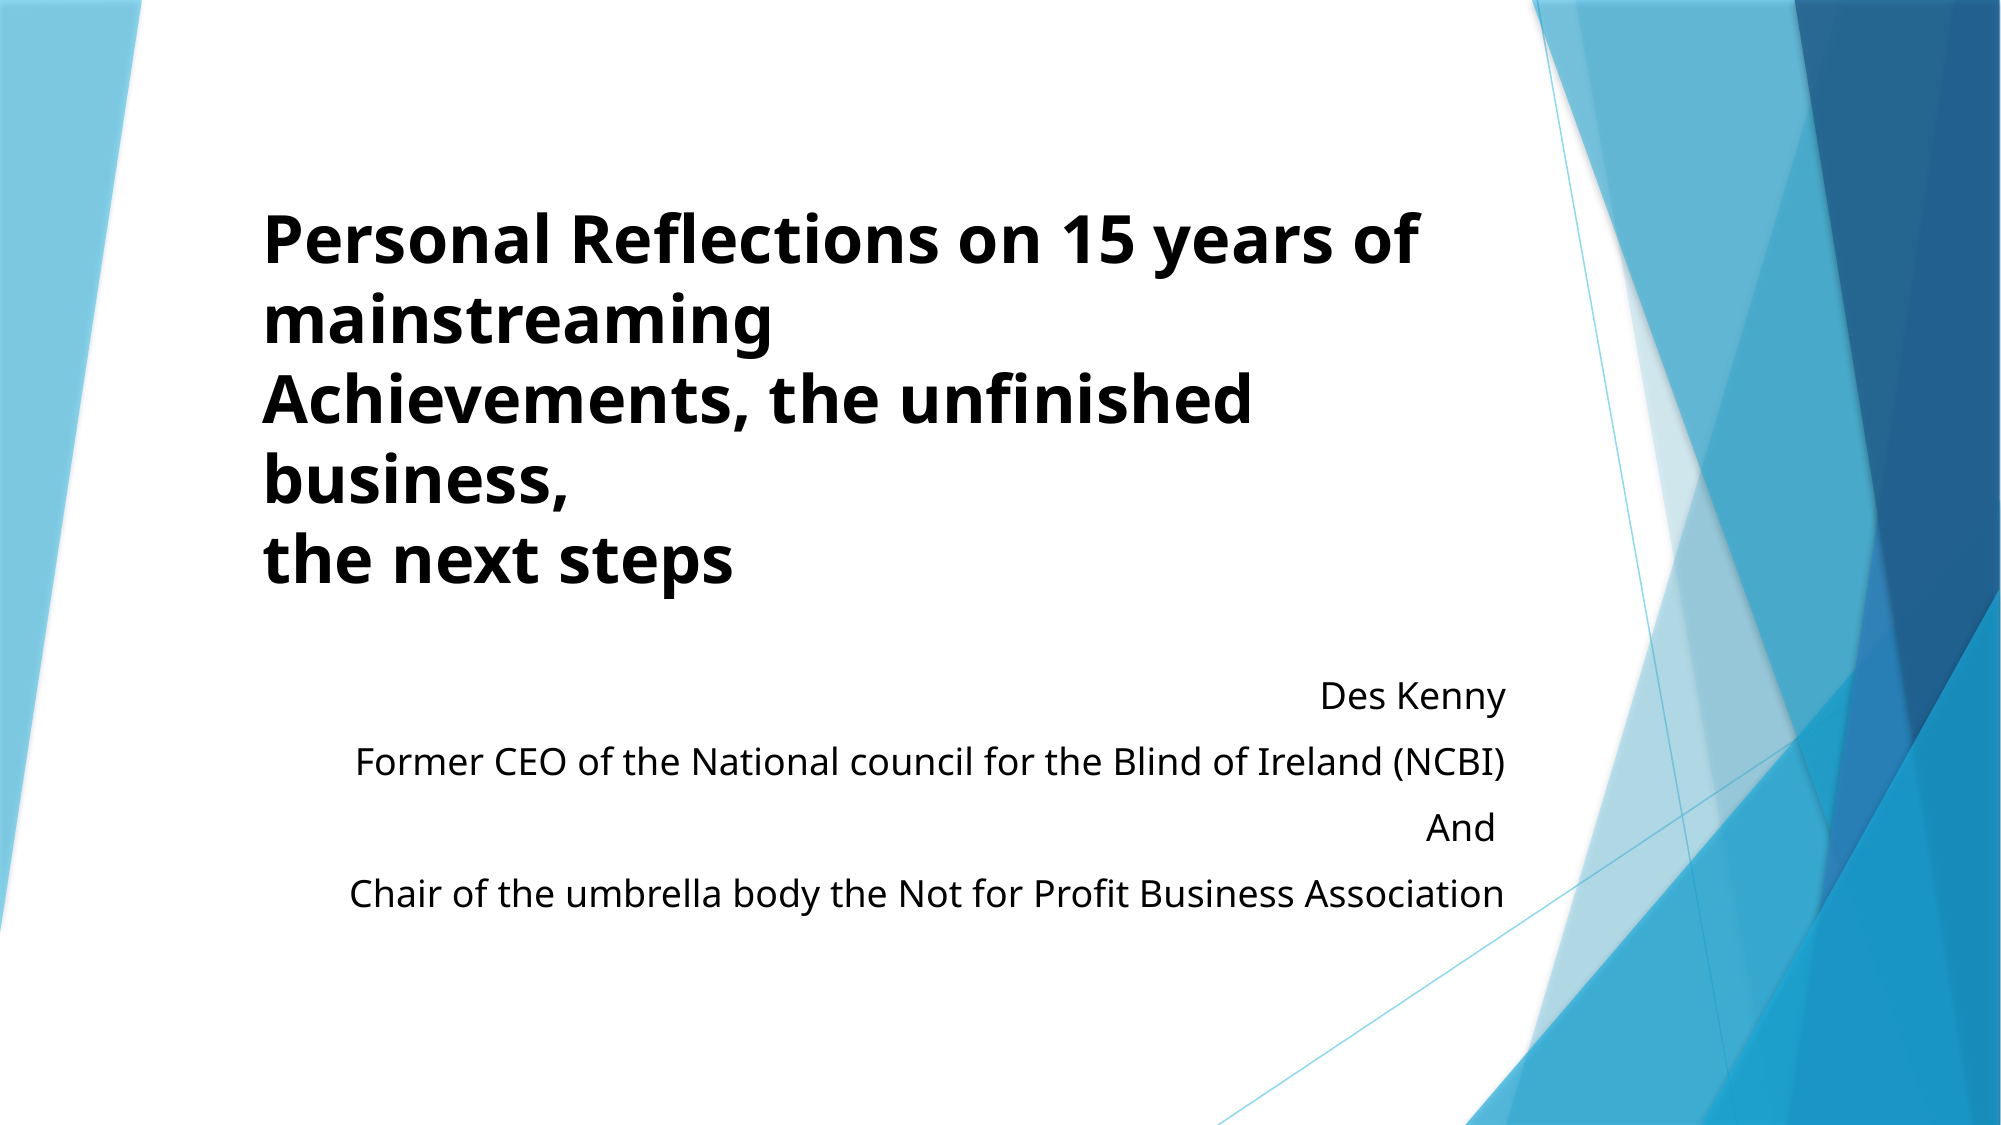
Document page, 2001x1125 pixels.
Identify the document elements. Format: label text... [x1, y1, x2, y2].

subtitle Des Kenny Former CEO of the National council for the Blind of Ireland (NCBI) And Chair of the umbrella body the Not for Profit Business Association [247, 664, 1522, 845]
title Personal Reflections on 15 years of mainstreaming Achievements, the unfinished business, the next steps [247, 394, 1522, 664]
